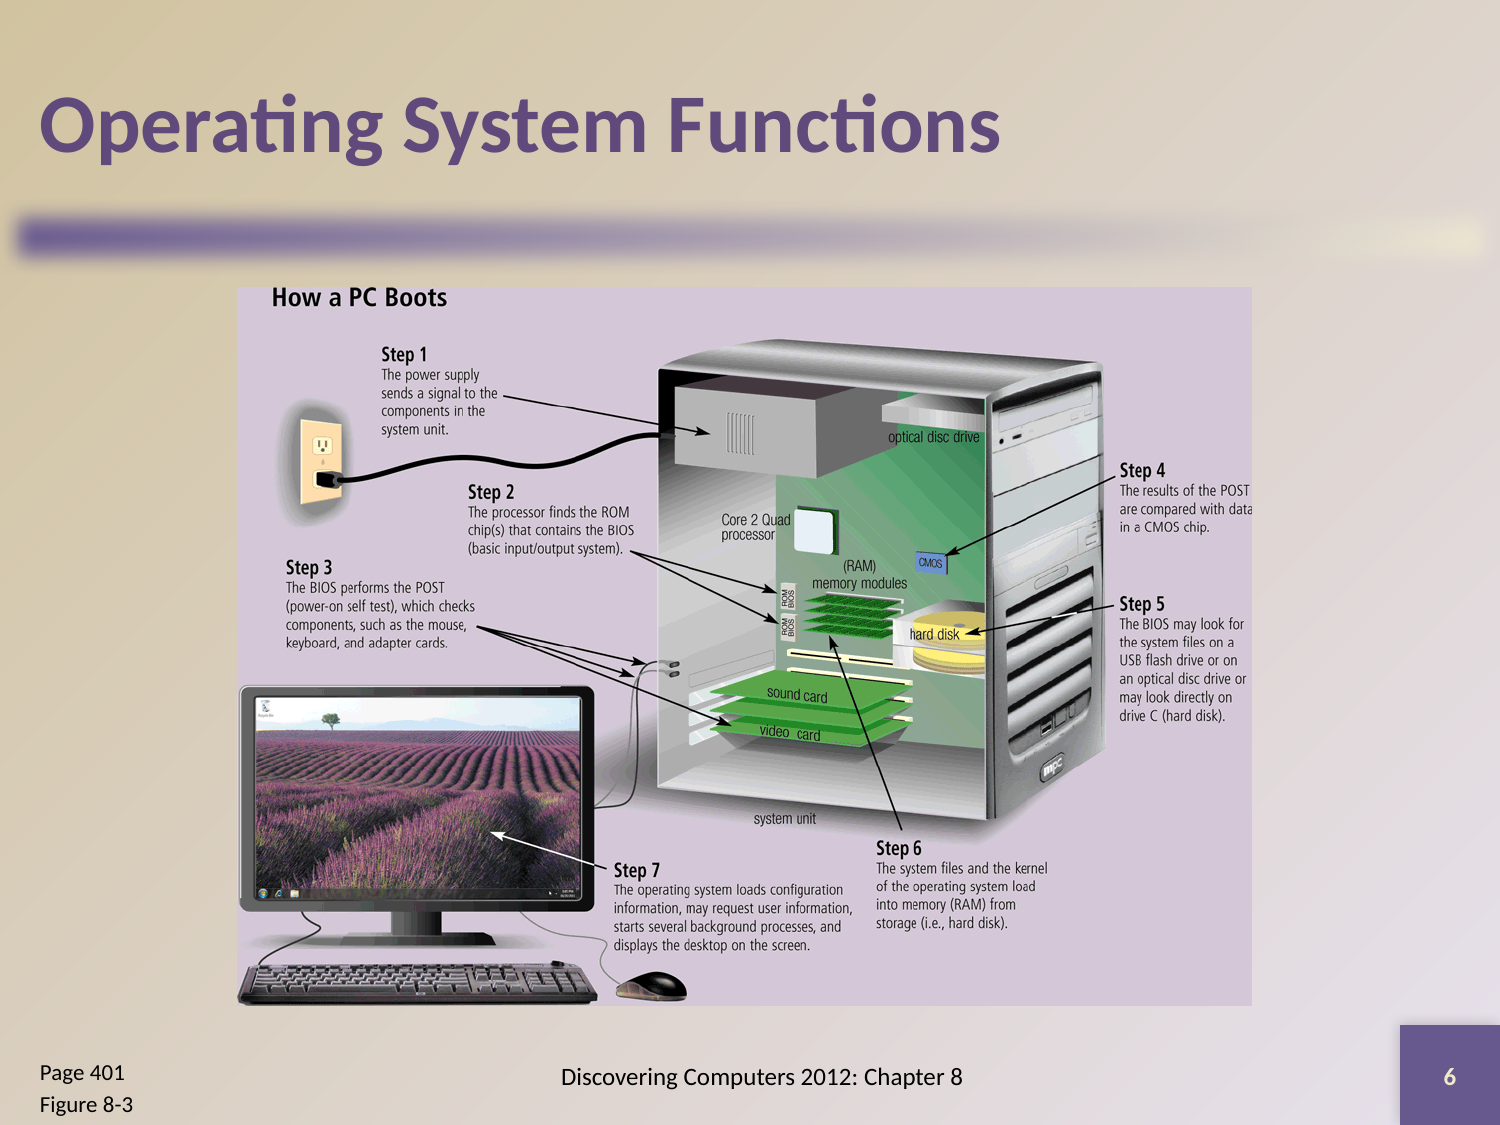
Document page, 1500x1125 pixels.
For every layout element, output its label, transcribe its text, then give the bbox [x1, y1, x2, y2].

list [237, 287, 1253, 1006]
footer Discovering Computers 2012: Chapter 8 [450, 1037, 1075, 1113]
list Page 401 Figure 8-3 [24, 1050, 300, 1125]
slide_number 6 [1400, 1025, 1500, 1125]
title Operating System Functions [24, 24, 1475, 213]
